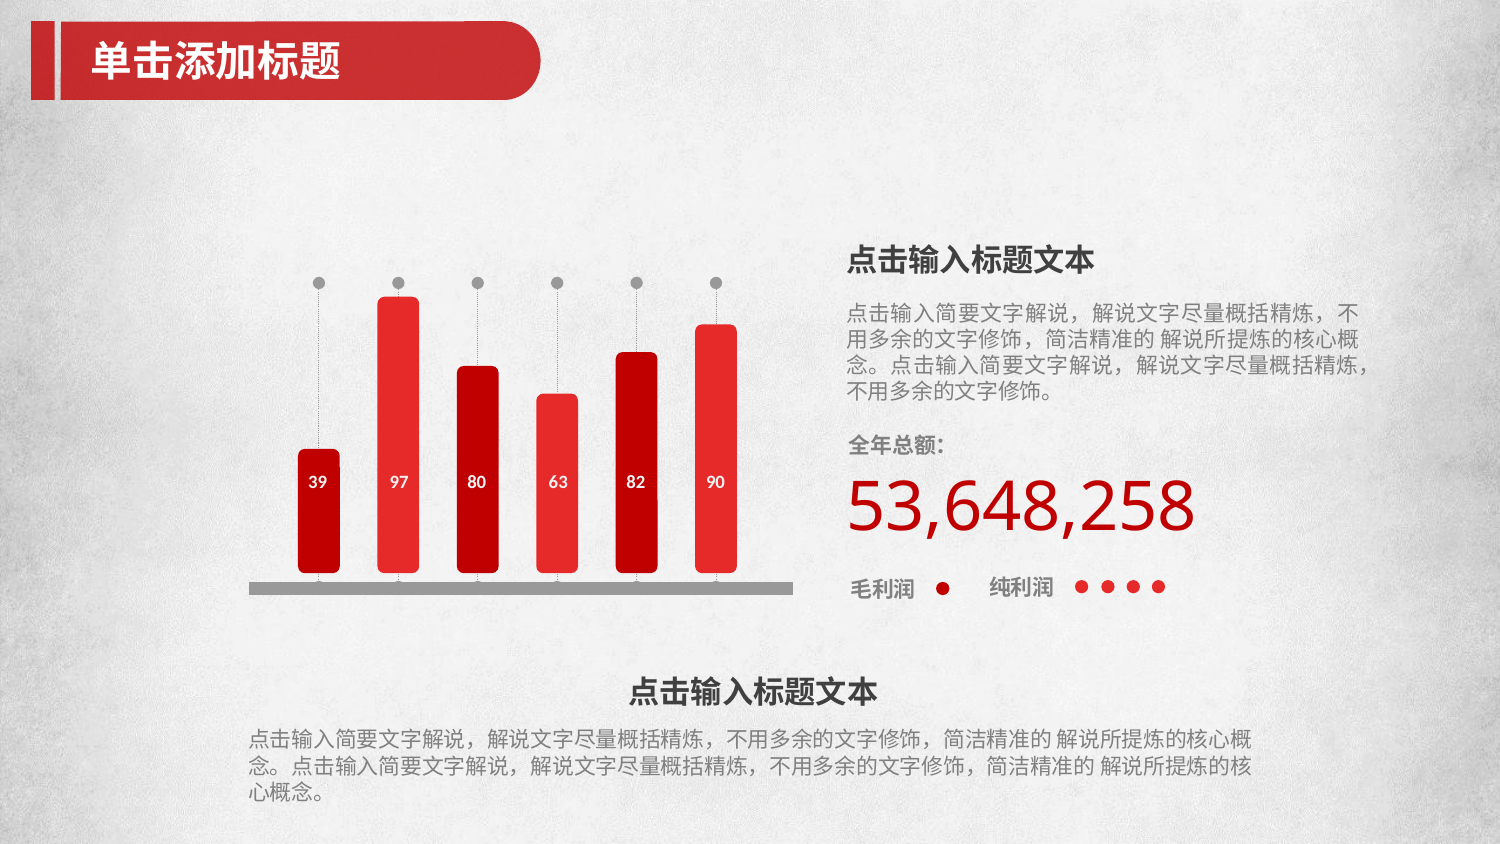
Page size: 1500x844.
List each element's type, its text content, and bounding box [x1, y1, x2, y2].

text_box 全年总额： [849, 432, 1027, 459]
text_box 53,648,258 [846, 461, 1245, 544]
text_box [1073, 578, 1090, 595]
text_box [249, 282, 794, 589]
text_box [308, 469, 726, 493]
text_box 单击添加标题 [79, 29, 547, 91]
text_box [1150, 578, 1167, 595]
text_box [935, 580, 951, 597]
text_box [59, 20, 529, 101]
text_box [30, 20, 56, 101]
text_box 纯利润 [989, 573, 1068, 600]
text_box [1100, 578, 1116, 595]
text_box 毛利润 [850, 575, 929, 602]
text_box 点击输入标题文本 [628, 672, 882, 711]
text_box 点击输入简要文字解说，解说文字尽量概括精炼，不用多余的文字修饰，简洁精准的 解说所提炼的核心概念。点击输入简要文字解说，解说文字尽量概括精炼，不用多余的文字修饰，简洁精准的 解说所提炼的核心概念。 [248, 726, 1254, 805]
text_box [1125, 578, 1142, 595]
picture [0, 0, 1500, 844]
text_box 点击输入简要文字解说，解说文字尽量概括精炼，不用多余的文字修饰，简洁精准的 解说所提炼的核心概念。点击输入简要文字解说，解说文字尽量概括精炼，不用多余的文字修饰。 [846, 299, 1360, 405]
text_box 点击输入标题文本 [846, 240, 1100, 278]
